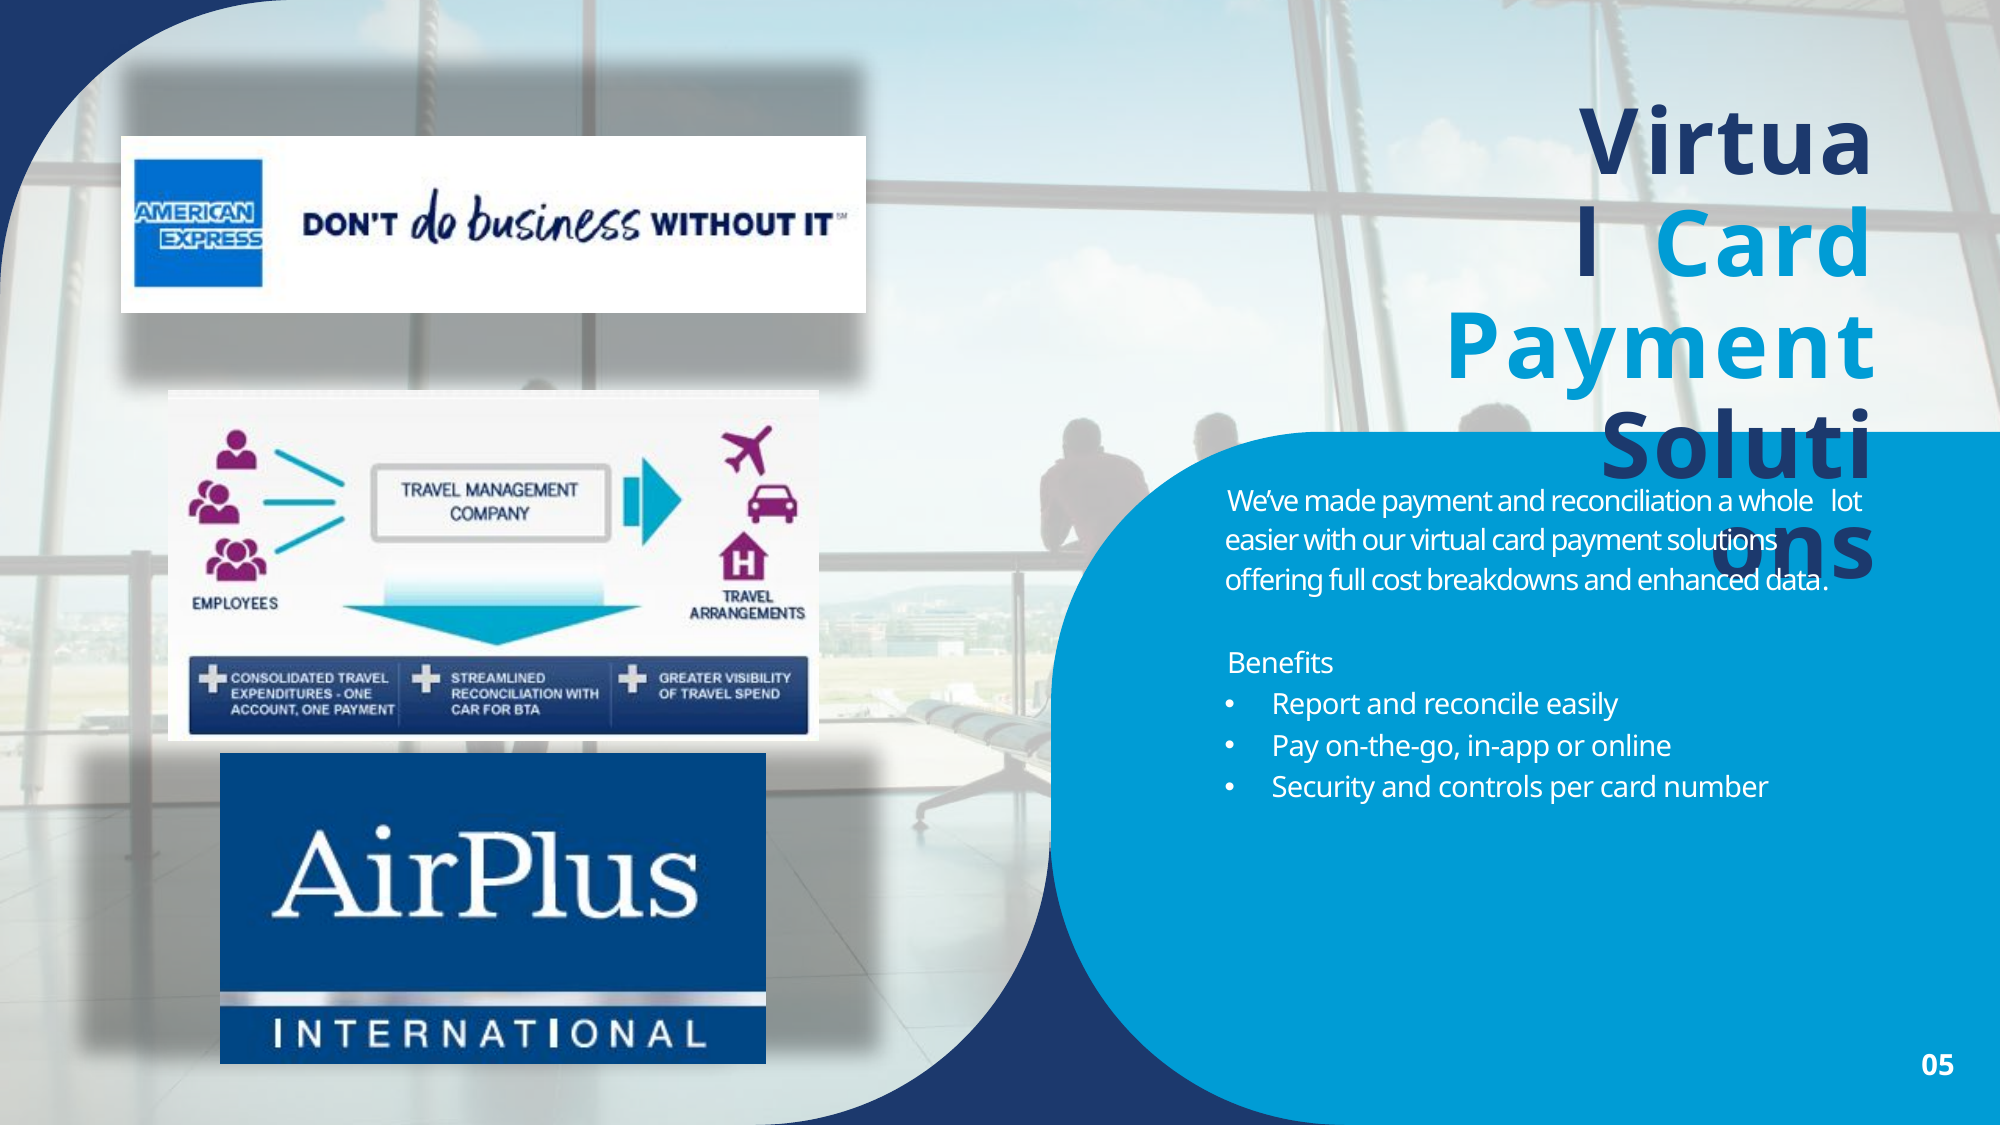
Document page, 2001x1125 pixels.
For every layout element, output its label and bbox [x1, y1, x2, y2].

text_box [0, 0, 2000, 1125]
picture [48, 31, 911, 1091]
